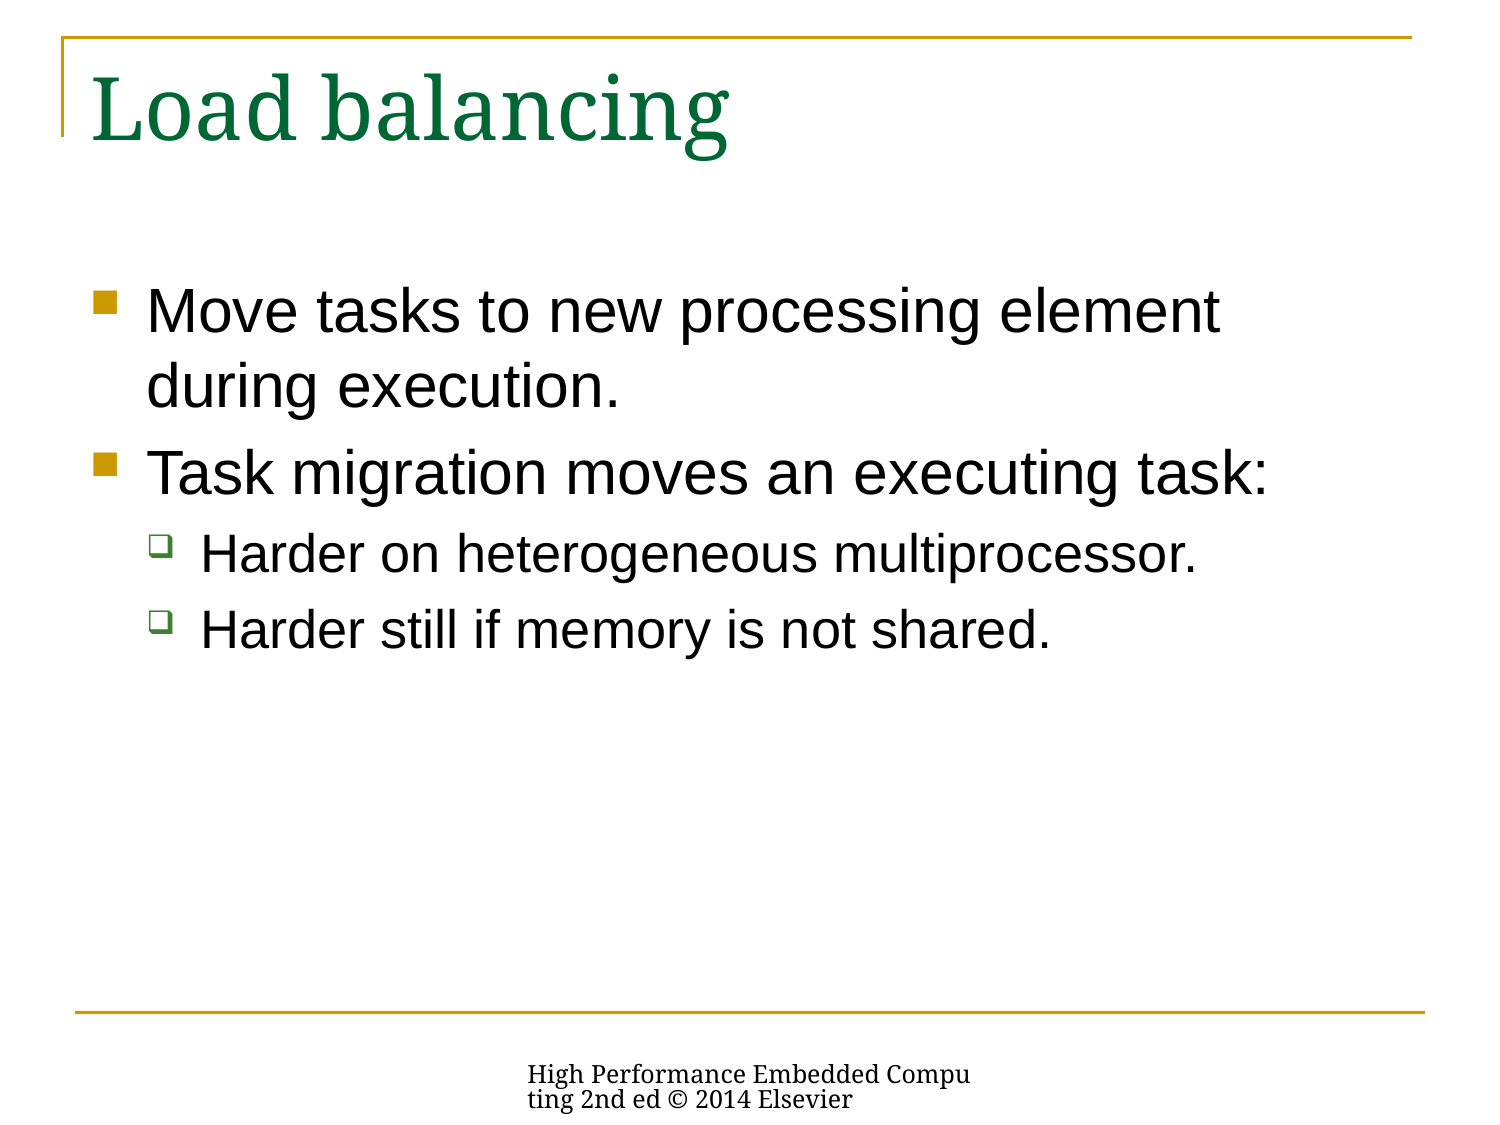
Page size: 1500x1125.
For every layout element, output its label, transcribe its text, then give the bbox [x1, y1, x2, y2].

list Move tasks to new processing element during execution. Task migration moves an executing task: Harder on heterogeneous multiprocessor. Harder still if memory is not shared. [75, 262, 1425, 1006]
title Load balancing [75, 45, 1425, 233]
footer High Performance Embedded Computing 2nd ed © 2014 Elsevier [512, 1025, 988, 1100]
